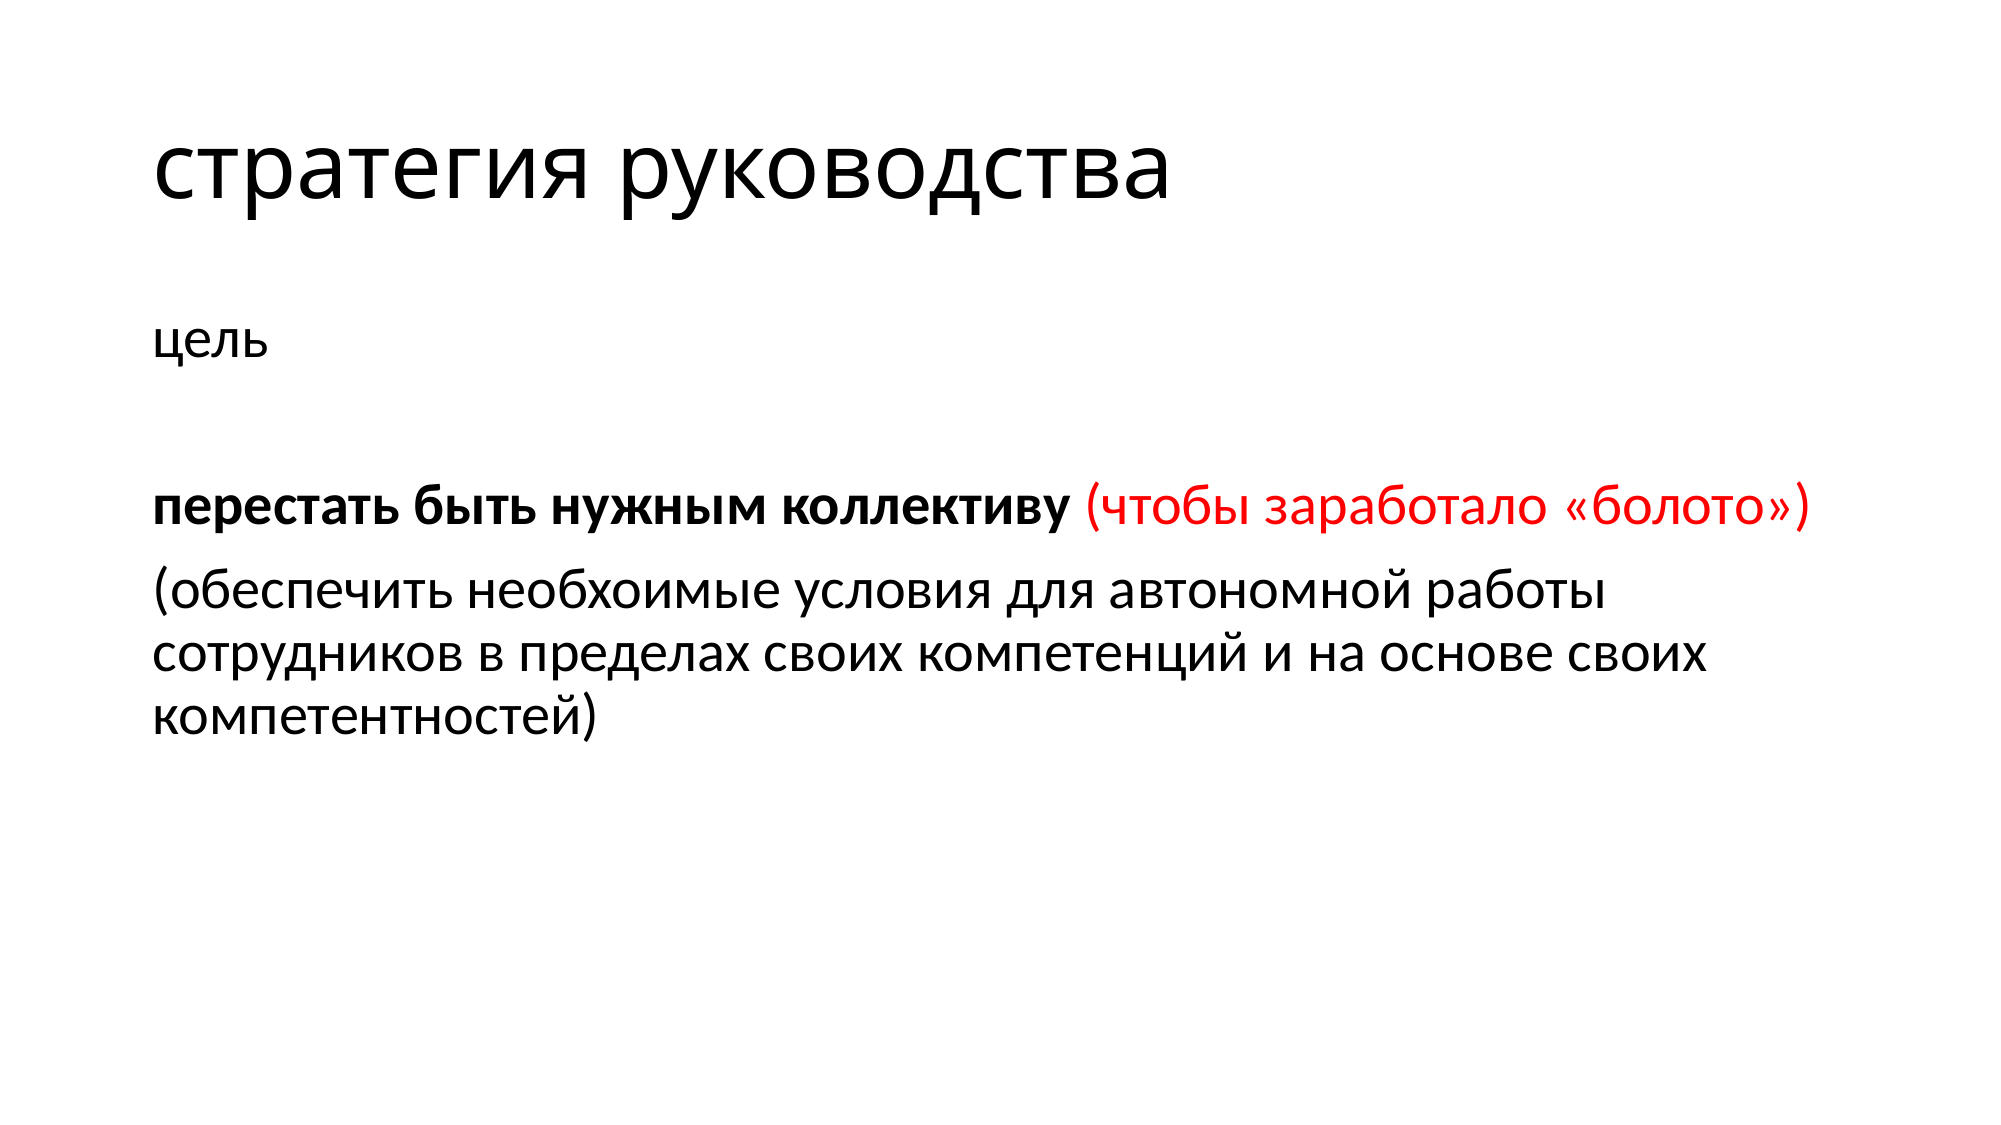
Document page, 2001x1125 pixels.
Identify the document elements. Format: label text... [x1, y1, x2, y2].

list цель перестать быть нужным коллективу (чтобы заработало «болото») (обеспечить необхоимые условия для автономной работы сотрудников в пределах своих компетенций и на основе своих компетентностей) [137, 299, 1863, 1014]
title стратегия руководства [137, 59, 1863, 278]
